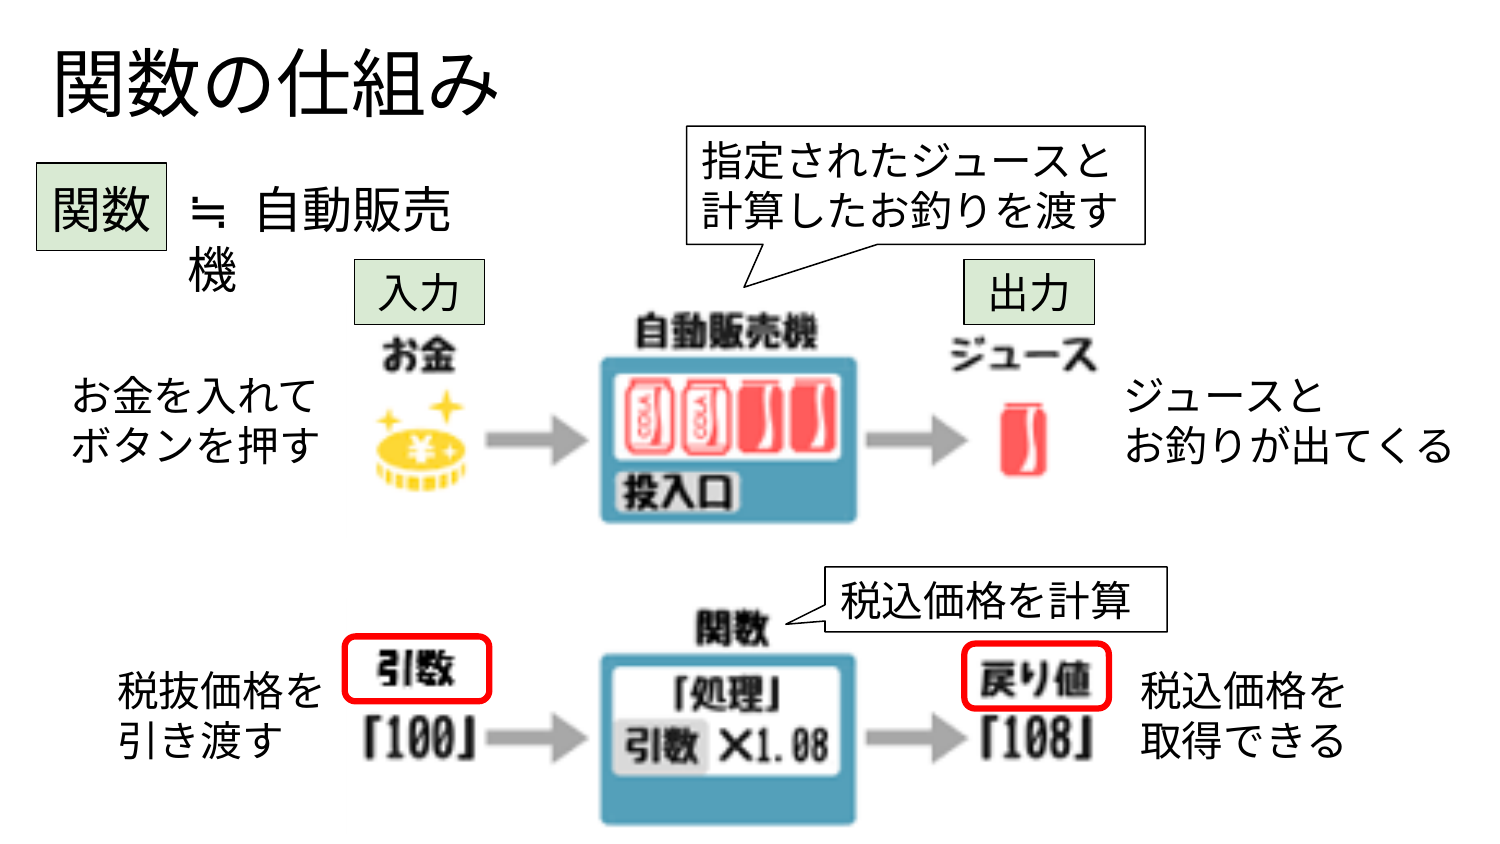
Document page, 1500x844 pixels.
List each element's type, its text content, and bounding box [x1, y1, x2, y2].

text_box 税込価格を計算 [825, 566, 1168, 632]
text_box 関数 [36, 163, 167, 251]
text_box 税込価格を 取得できる [1130, 650, 1369, 781]
text_box 入力 [354, 259, 485, 301]
text_box 税抜価格を 引き渡す [102, 650, 340, 781]
text_box 出力 [964, 259, 1095, 301]
text_box 指定されたジュースと 計算したお釣りを渡す [686, 126, 1146, 288]
text_box ≒ 自動販売機 [172, 163, 515, 314]
text_box ジュースと お釣りが出てくる [1130, 354, 1481, 485]
title 関数の仕組み [36, 21, 1435, 131]
picture [345, 303, 1126, 538]
picture [345, 598, 1126, 834]
text_box お金を入れて ボタンを押す [55, 354, 340, 485]
